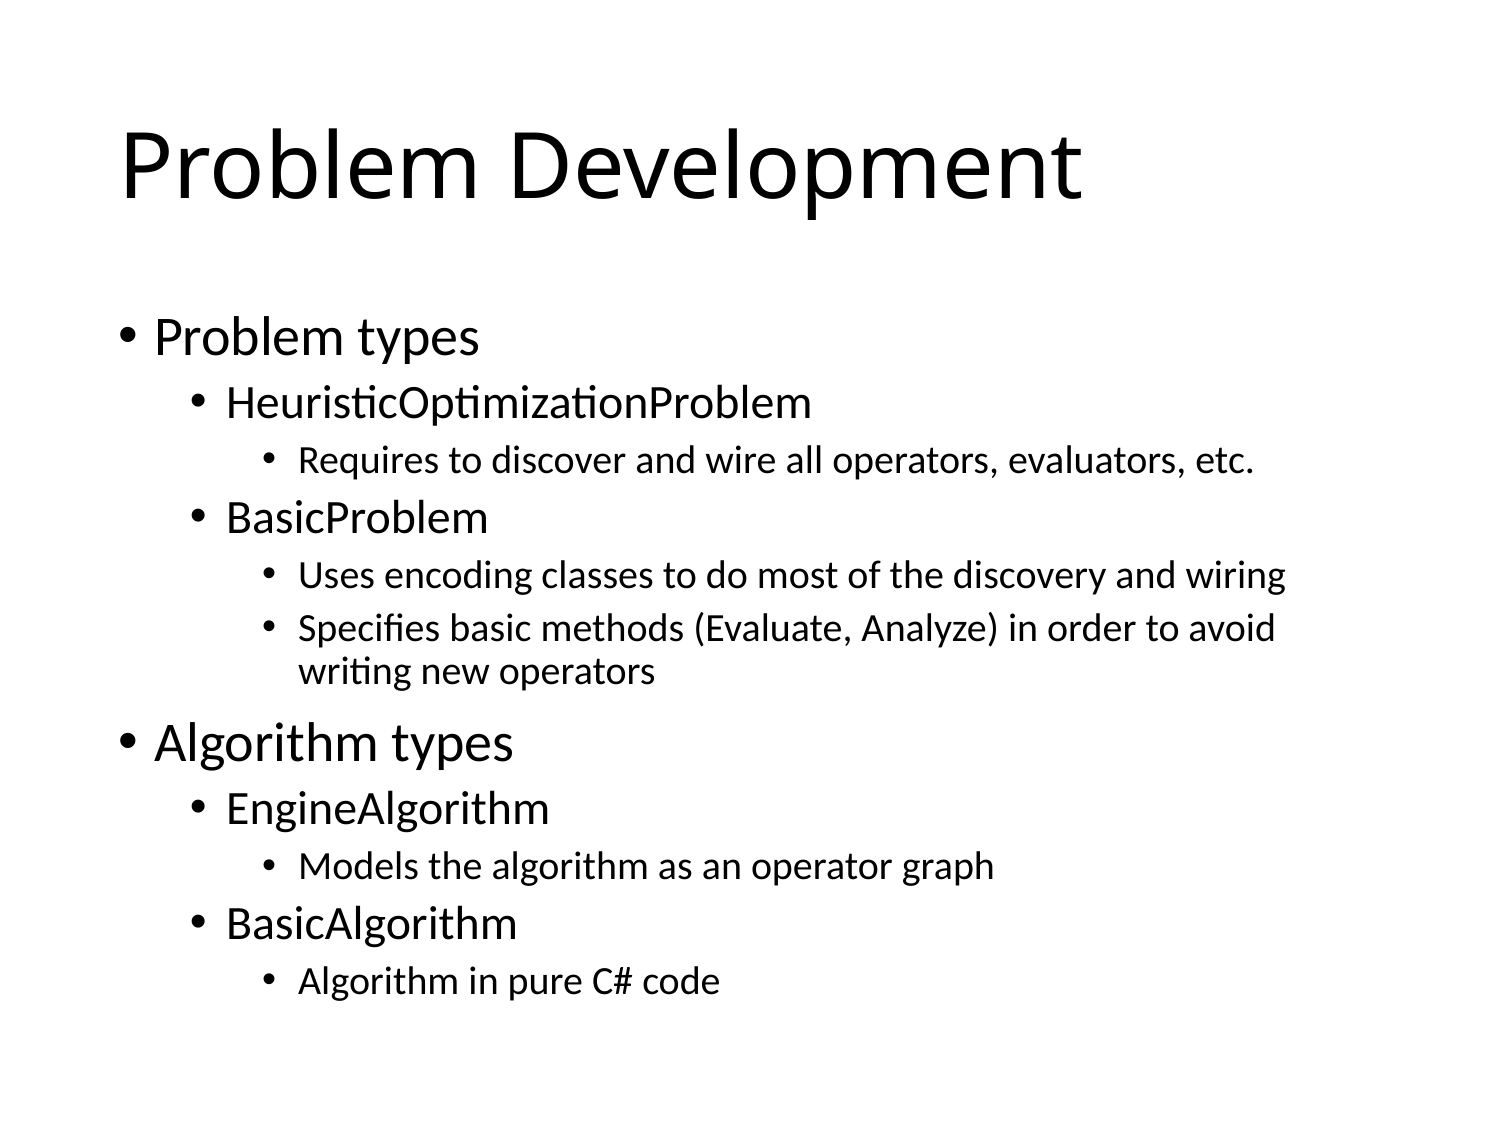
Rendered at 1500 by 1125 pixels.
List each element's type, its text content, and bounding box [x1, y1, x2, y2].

title Problem Development [103, 59, 1397, 278]
list Problem types HeuristicOptimizationProblem Requires to discover and wire all operators, evaluators, etc. BasicProblem Uses encoding classes to do most of the discovery and wiring Specifies basic methods (Evaluate, Analyze) in order to avoid writing new operators Algorithm types EngineAlgorithm Models the algorithm as an operator graph BasicAlgorithm Algorithm in pure C# code [103, 299, 1397, 1014]
